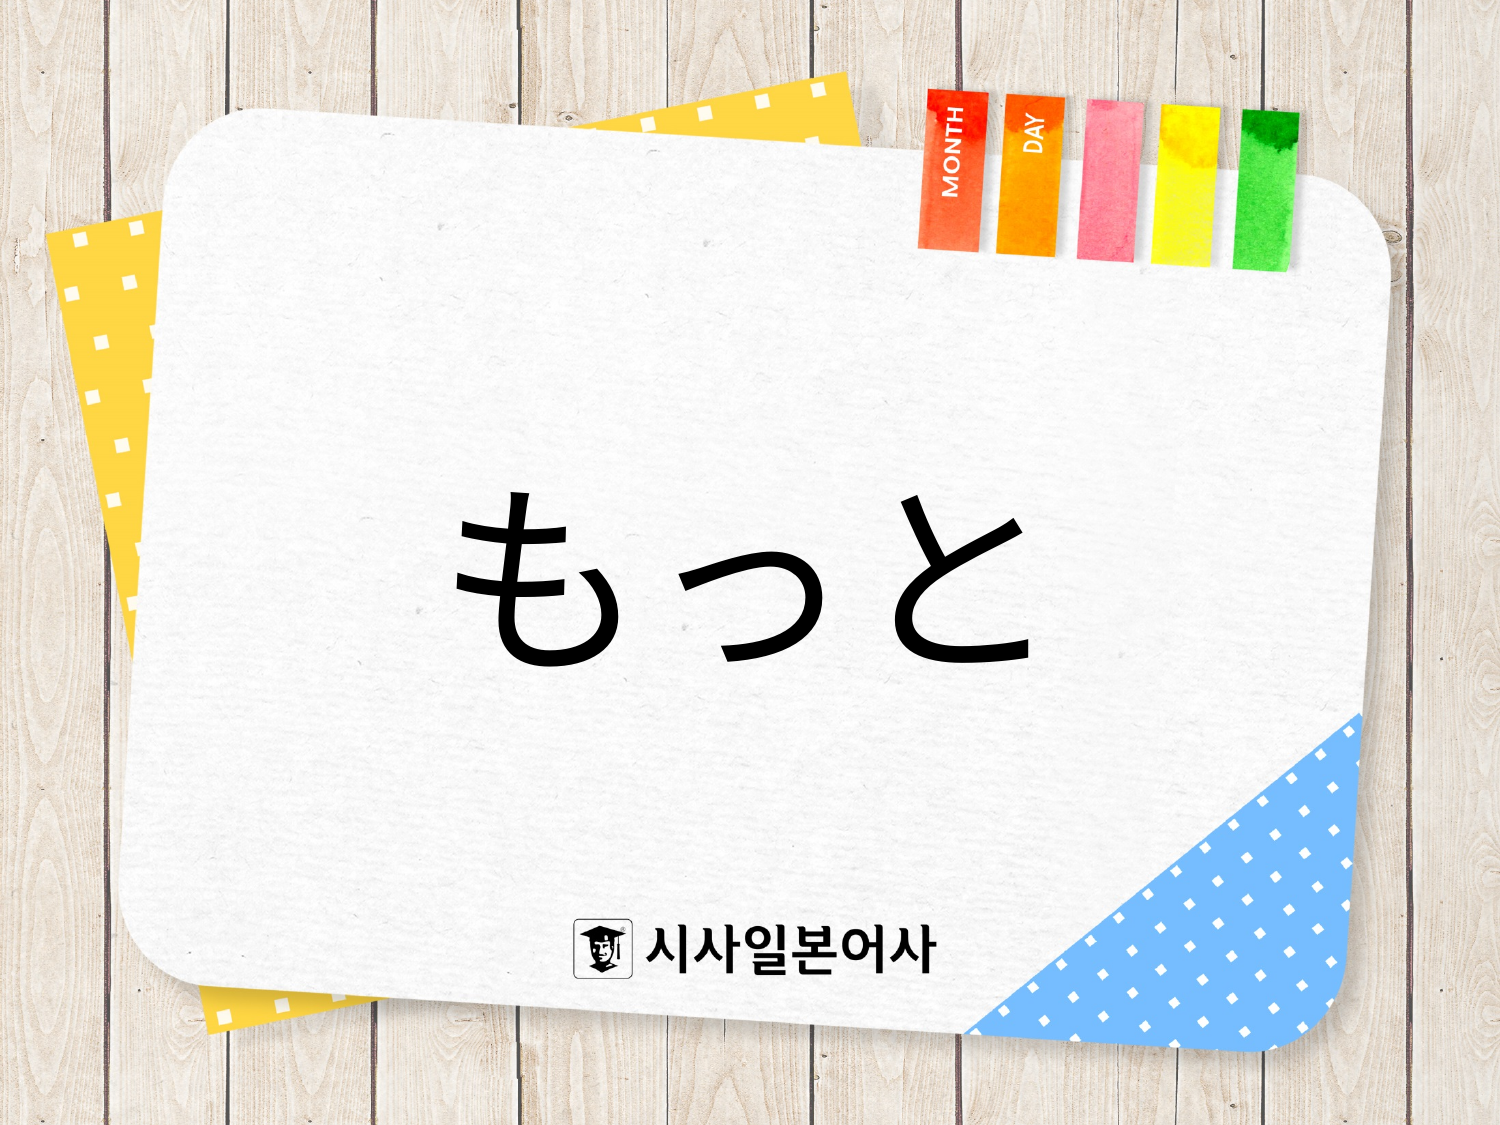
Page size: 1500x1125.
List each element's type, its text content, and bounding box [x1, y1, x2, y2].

picture [0, 0, 1500, 1125]
title もっと [75, 338, 1425, 811]
